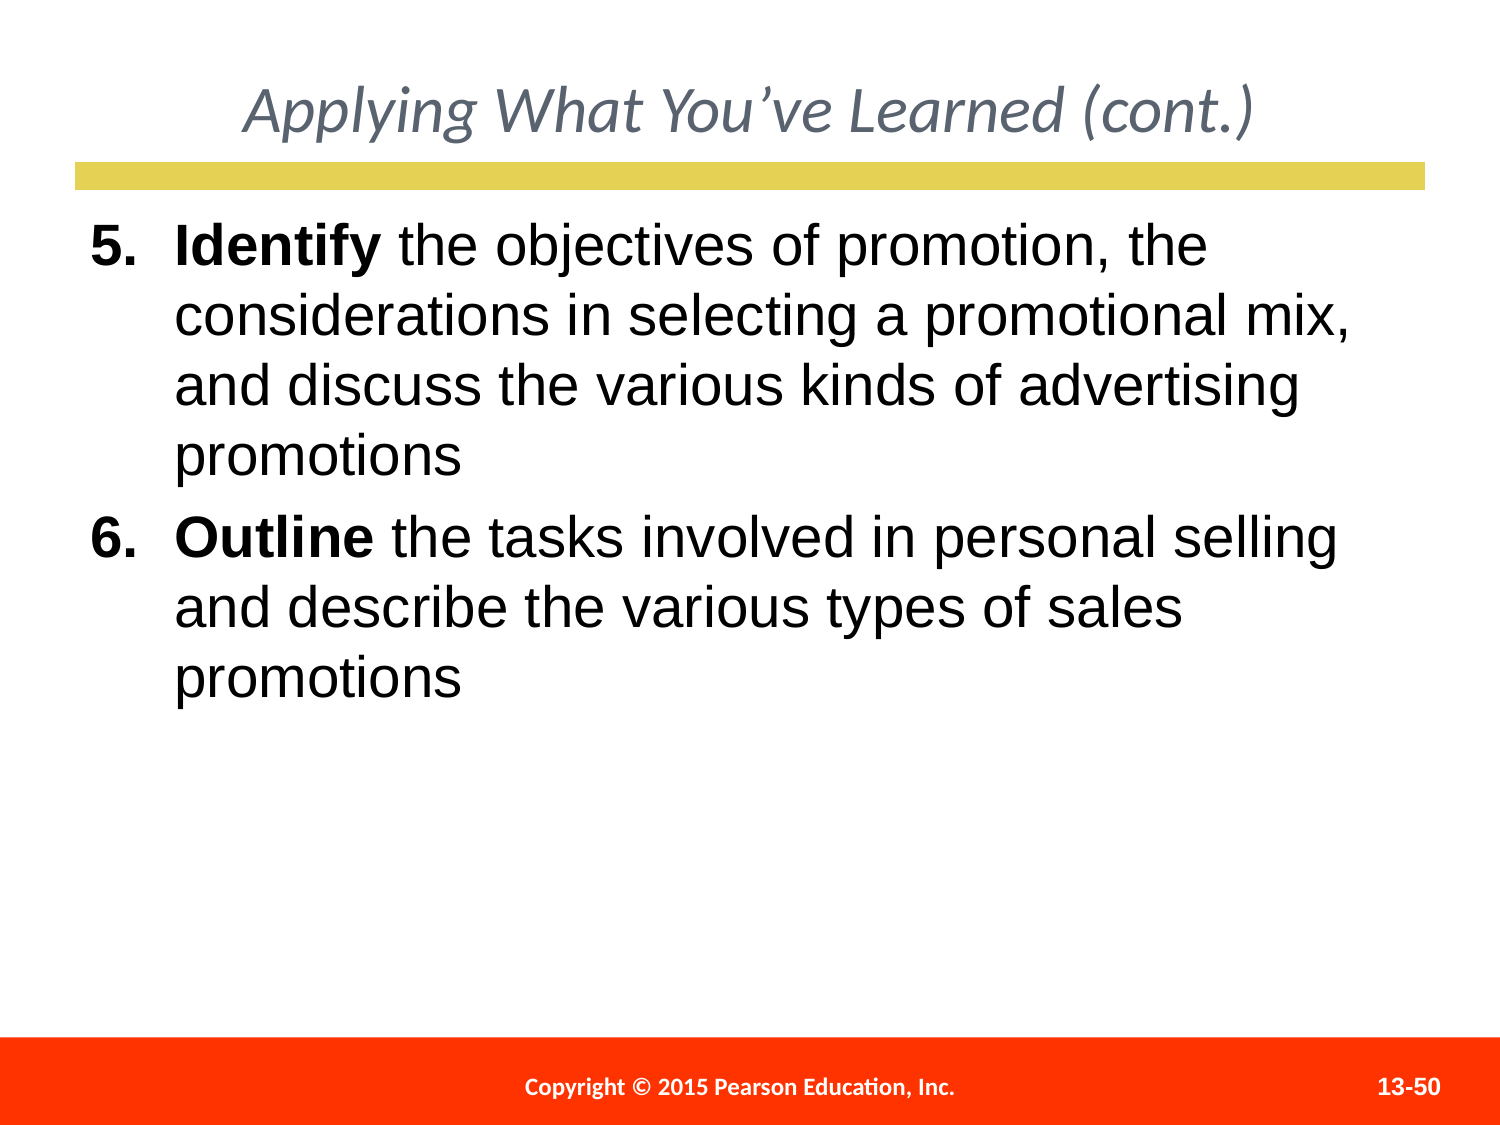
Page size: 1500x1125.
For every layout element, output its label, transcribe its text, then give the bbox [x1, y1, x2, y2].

title Applying What You’ve Learned (cont.) [74, 12, 1426, 199]
list Identify the objectives of promotion, the considerations in selecting a promotional mix, and discuss the various kinds of advertising promotions Outline the tasks involved in personal selling and describe the various types of sales promotions [74, 199, 1426, 1006]
